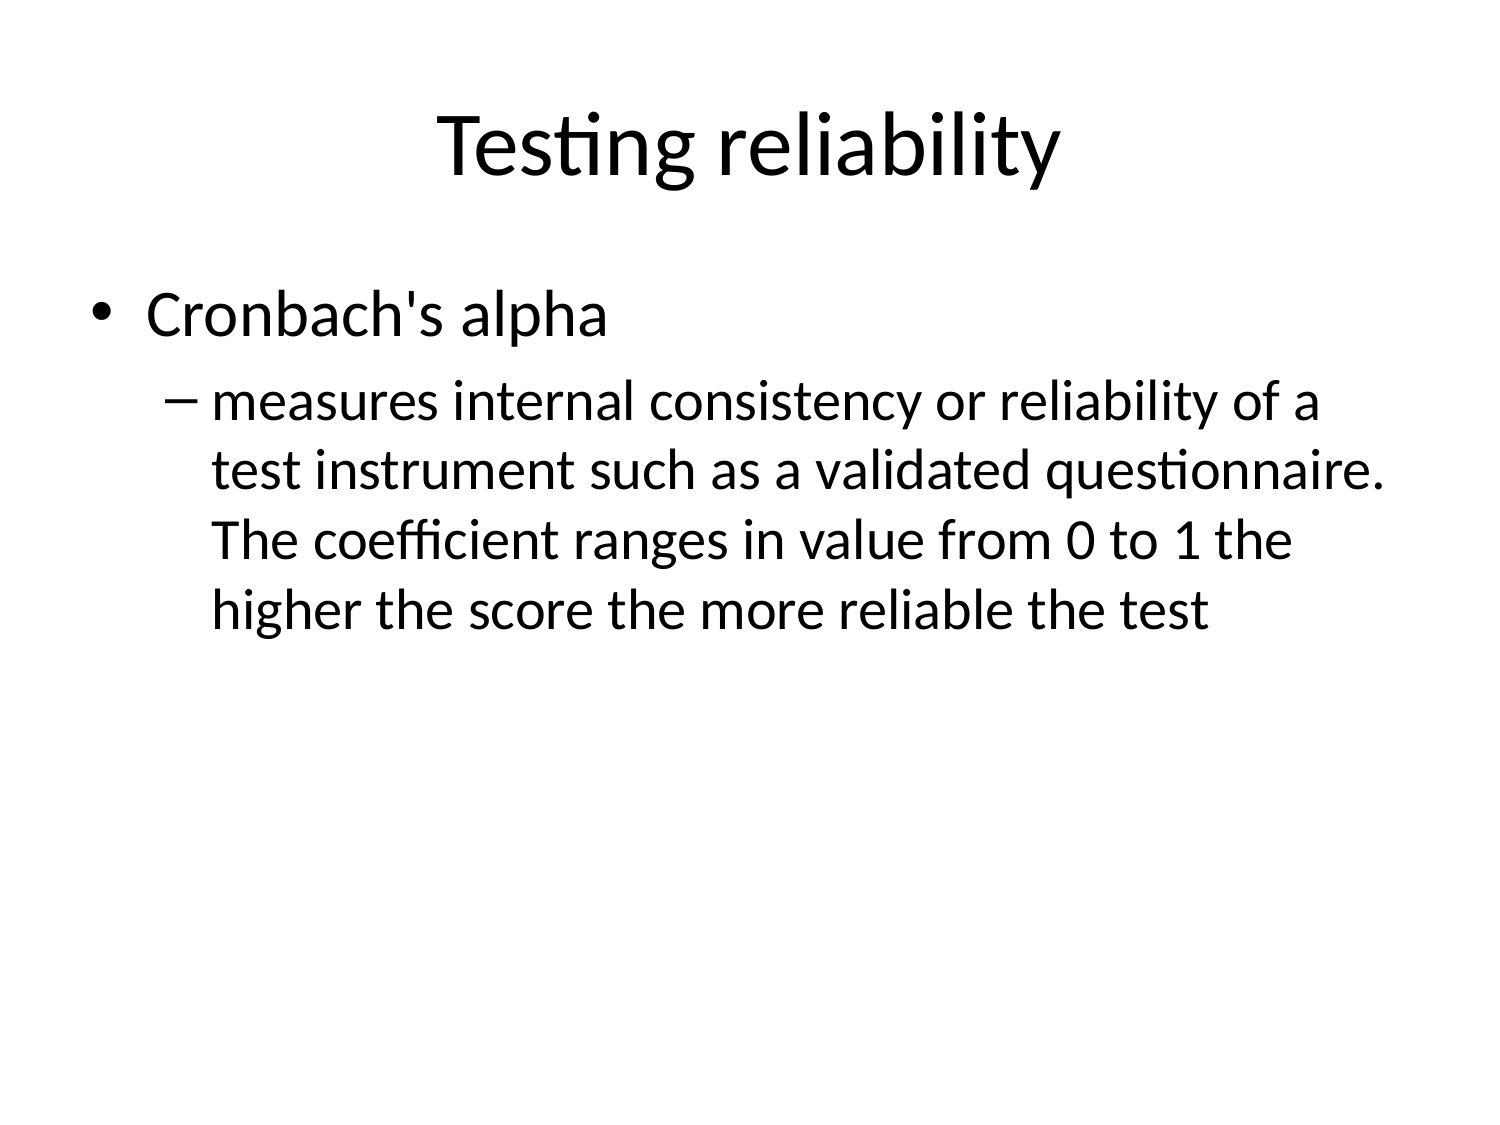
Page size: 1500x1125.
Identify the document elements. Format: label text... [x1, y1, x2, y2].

title Testing reliability [75, 45, 1425, 233]
list Cronbach's alpha measures internal consistency or reliability of a test instrument such as a validated questionnaire. The coefficient ranges in value from 0 to 1 the higher the score the more reliable the test [75, 262, 1425, 1005]
